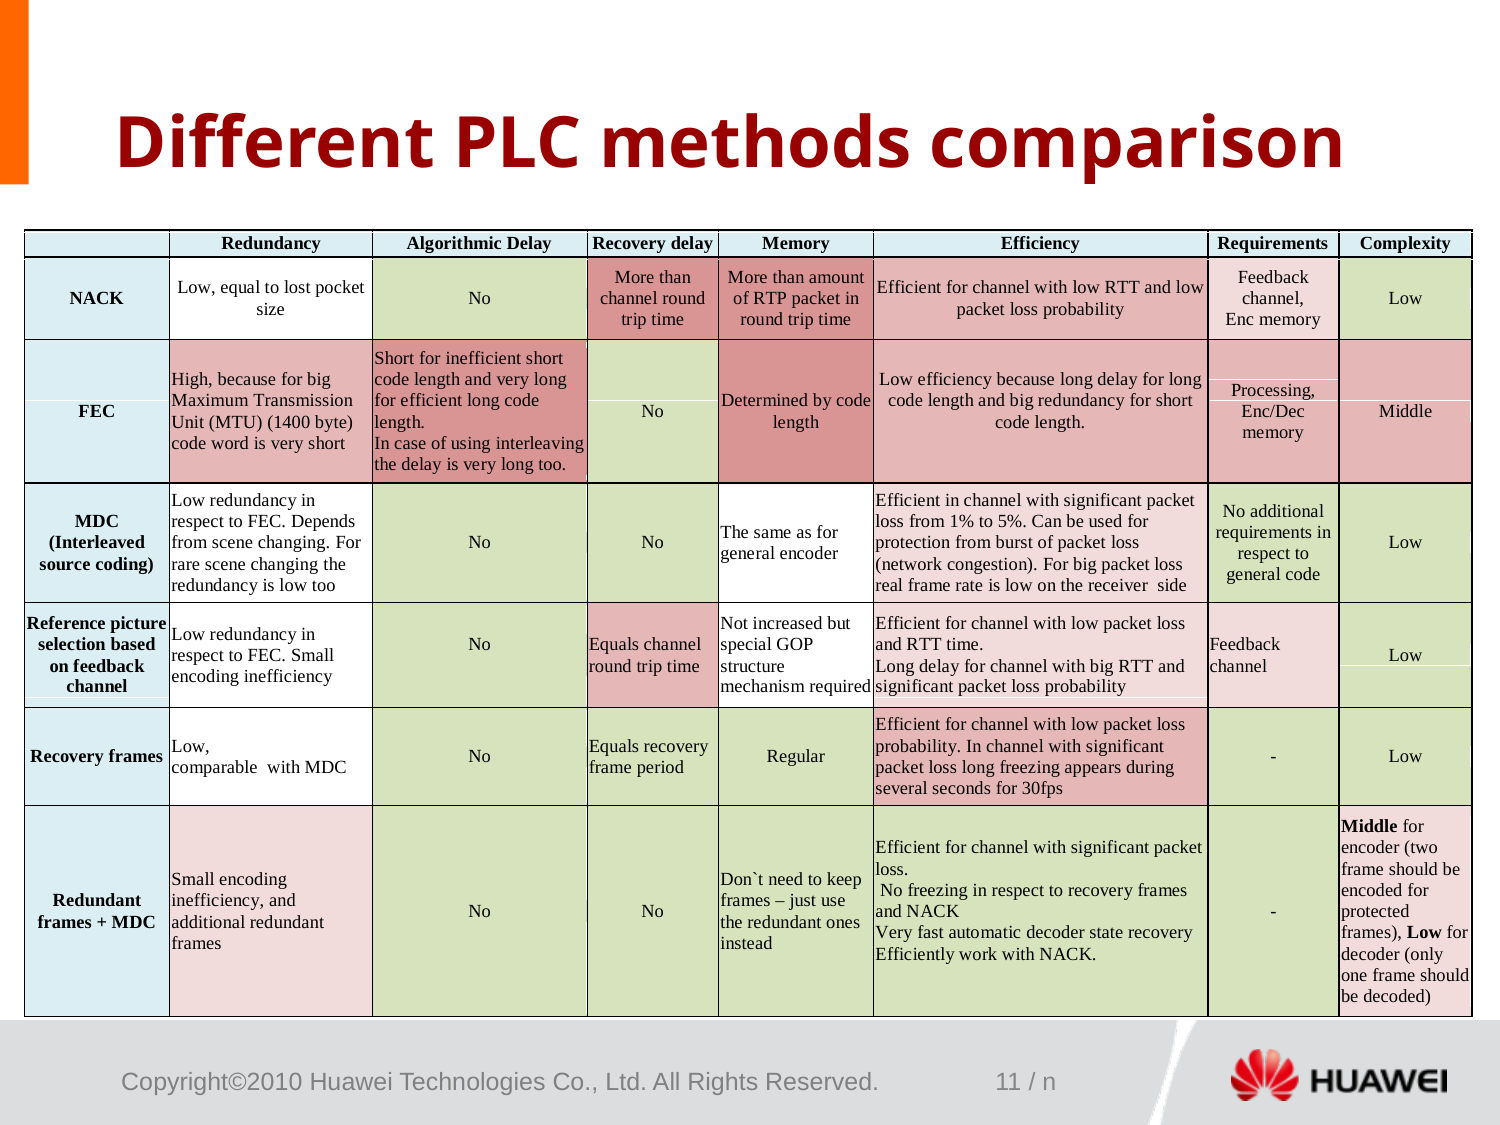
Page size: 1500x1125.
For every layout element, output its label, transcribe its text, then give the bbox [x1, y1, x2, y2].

title Different PLC methods comparison [99, 45, 1447, 160]
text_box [0, 162, 1494, 1017]
picture [0, 1020, 1500, 1125]
